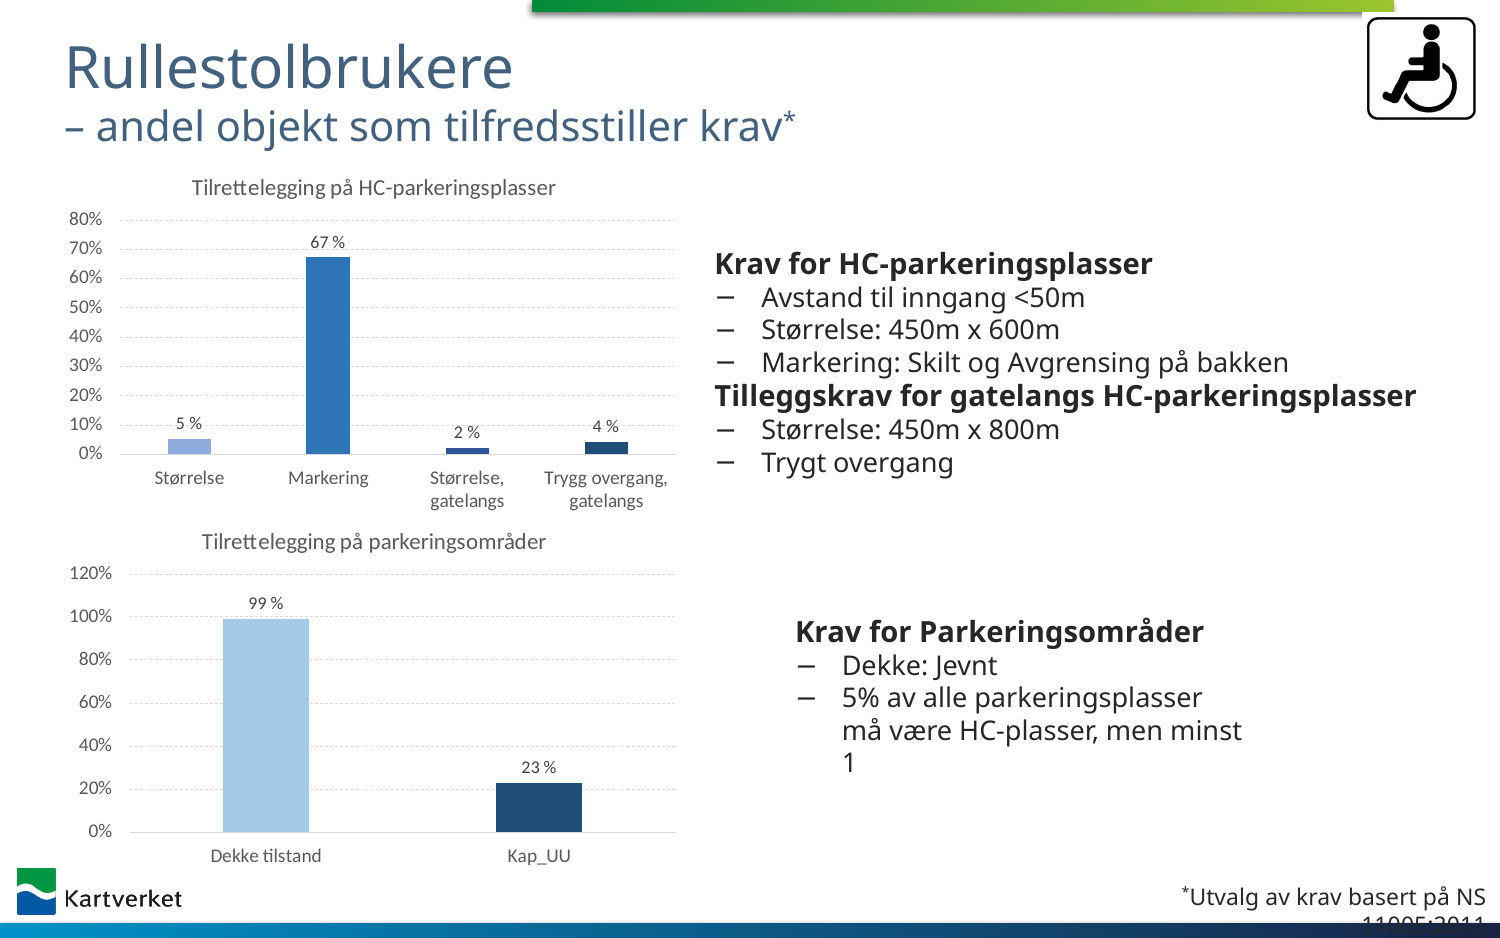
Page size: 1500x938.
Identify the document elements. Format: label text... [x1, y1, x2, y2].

picture [62, 166, 687, 519]
text_box Rullestolbrukere – andel objekt som tilfredsstiller krav* [49, 25, 1431, 158]
text_box Krav for HC-parkeringsplasser Avstand til inngang <50m Størrelse: 450m x 600m Markering: Skilt og Avgrensing på bakken Tilleggskrav for gatelangs HC-parkeringsplasser Størrelse: 450m x 800m Trygt overgang [699, 237, 1433, 485]
text_box Krav for Parkeringsområder Dekke: Jevnt 5% av alle parkeringsplasser må være HC-plasser, men minst 1 [780, 605, 1261, 786]
picture [1362, 12, 1481, 126]
text_box *Utvalg av krav basert på NS 11005:2011 [1068, 873, 1500, 938]
picture [62, 520, 687, 874]
